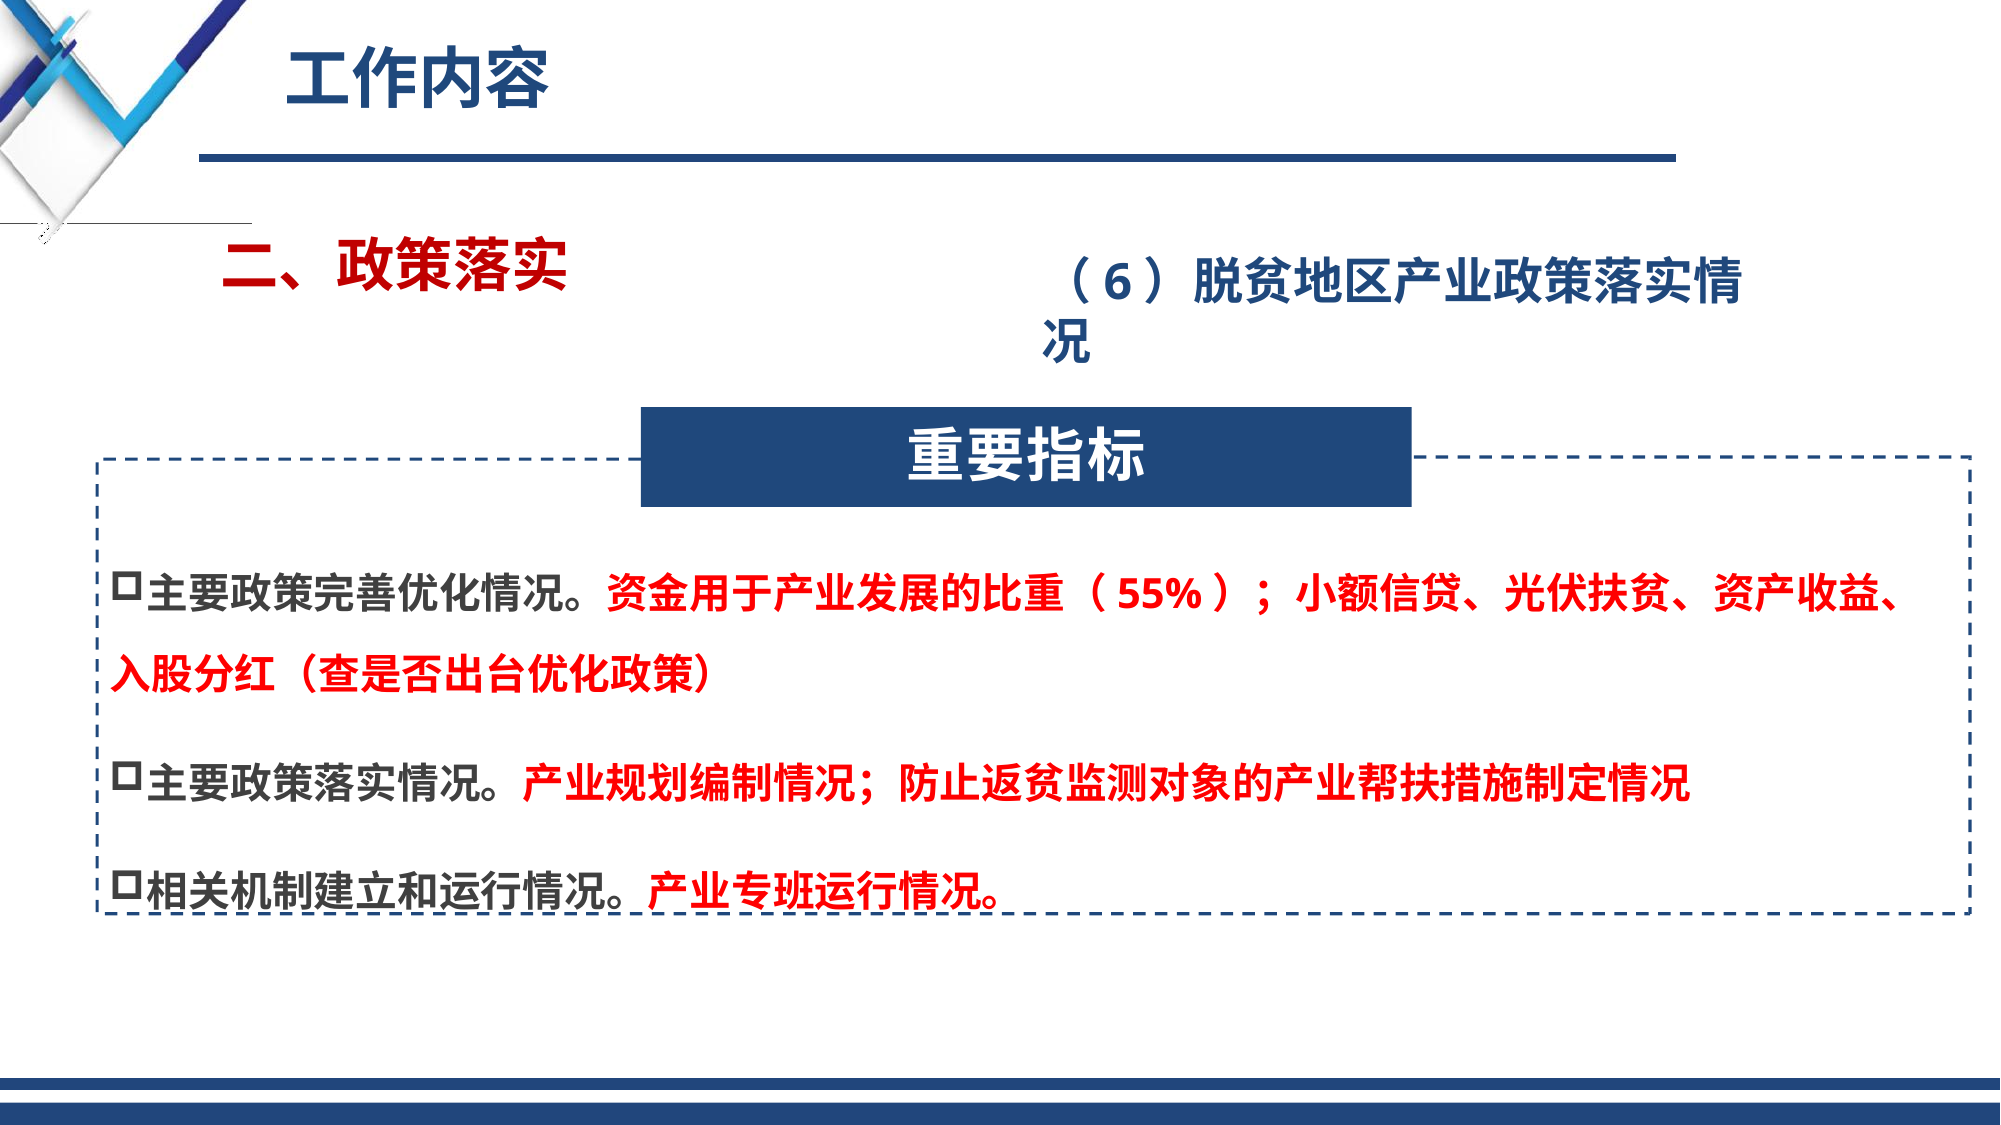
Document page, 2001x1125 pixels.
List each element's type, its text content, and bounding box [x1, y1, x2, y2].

text_box [1636, 912, 1649, 916]
text_box [651, 912, 665, 916]
text_box [389, 912, 402, 916]
text_box [1548, 912, 1562, 916]
text_box [804, 912, 818, 916]
text_box [1960, 455, 1972, 461]
text_box [95, 549, 99, 563]
text_box [212, 457, 226, 461]
text_box [1308, 912, 1321, 916]
text_box [562, 457, 576, 461]
text_box [914, 912, 927, 916]
text_box [1854, 912, 1868, 916]
text_box [148, 912, 162, 916]
text_box [104, 912, 118, 916]
text_box [1457, 455, 1471, 459]
text_box [95, 571, 99, 585]
text_box [95, 637, 99, 650]
text_box [1701, 912, 1715, 916]
text_box [125, 457, 138, 461]
text_box [387, 457, 401, 461]
text_box [1968, 885, 1972, 898]
text_box [1632, 455, 1646, 459]
text_box [628, 457, 641, 461]
text_box [1785, 455, 1799, 459]
text_box [1588, 455, 1602, 459]
text_box [170, 912, 184, 916]
text_box [1698, 455, 1711, 459]
text_box [214, 912, 227, 916]
text_box [409, 457, 423, 461]
text_box [1545, 455, 1558, 459]
text_box [1067, 912, 1080, 916]
text_box [95, 527, 99, 541]
text_box [1676, 455, 1689, 459]
text_box [95, 768, 99, 782]
text_box [564, 912, 577, 916]
text_box [979, 912, 993, 916]
text_box [1895, 455, 1908, 459]
text_box [454, 912, 468, 916]
text_box [1898, 912, 1912, 916]
text_box [518, 457, 532, 461]
text_box [475, 457, 488, 461]
text_box [695, 912, 709, 916]
text_box [1133, 912, 1146, 916]
text_box [95, 505, 99, 519]
text_box [608, 912, 621, 916]
text_box [1351, 912, 1365, 916]
text_box [103, 457, 116, 461]
text_box [892, 912, 905, 916]
picture [0, 0, 252, 245]
text_box [1413, 455, 1427, 459]
text_box [1654, 455, 1667, 459]
text_box [1968, 753, 1972, 767]
text_box [1745, 912, 1759, 916]
text_box [1614, 912, 1627, 916]
text_box [1968, 535, 1972, 548]
text_box [1920, 912, 1934, 916]
text_box [367, 912, 380, 916]
text_box [1873, 455, 1886, 459]
text_box [256, 457, 269, 461]
text_box [640, 407, 1412, 416]
text_box [1723, 912, 1737, 916]
title 工作内容 [282, 33, 554, 224]
text_box [1176, 912, 1190, 916]
text_box [1968, 578, 1972, 592]
text_box [1610, 455, 1624, 459]
text_box [1938, 455, 1952, 459]
text_box [126, 912, 140, 916]
text_box [1242, 912, 1255, 916]
text_box [540, 457, 554, 461]
text_box [95, 681, 99, 694]
text_box [1807, 455, 1821, 459]
text_box [1829, 455, 1842, 459]
text_box [498, 912, 512, 916]
text_box [236, 912, 249, 916]
text_box [168, 457, 182, 461]
text_box [1417, 912, 1430, 916]
text_box [476, 912, 490, 916]
text_box [640, 489, 1412, 507]
text_box [520, 912, 534, 916]
text_box [1968, 557, 1972, 570]
text_box [95, 856, 99, 869]
text_box [1658, 912, 1671, 916]
text_box [433, 912, 446, 916]
text_box [1566, 455, 1580, 459]
text_box [1968, 688, 1972, 701]
text_box [1964, 907, 1972, 916]
text_box [739, 912, 752, 916]
text_box [1501, 455, 1514, 459]
text_box [1045, 912, 1059, 916]
text_box [1220, 912, 1234, 916]
text_box [190, 457, 204, 461]
text_box [95, 659, 99, 672]
text_box [301, 912, 315, 916]
text_box [258, 912, 271, 916]
text_box [584, 457, 598, 461]
text_box [1942, 912, 1955, 916]
text_box [0, 1102, 2000, 1125]
text_box [1435, 455, 1449, 459]
text_box [323, 912, 337, 916]
text_box [936, 912, 949, 916]
text_box [1968, 666, 1972, 679]
text_box [95, 877, 99, 891]
text_box [95, 746, 99, 760]
text_box [629, 912, 643, 916]
text_box [1023, 912, 1037, 916]
text_box [95, 462, 99, 475]
text_box [1968, 819, 1972, 833]
text_box [1483, 912, 1496, 916]
text_box [848, 912, 862, 916]
text_box [1720, 455, 1733, 459]
text_box [1968, 491, 1972, 504]
text_box [1851, 455, 1864, 459]
text_box [1811, 912, 1824, 916]
text_box [95, 593, 99, 607]
text_box [606, 457, 619, 461]
text_box [1439, 912, 1452, 916]
text_box [1264, 912, 1277, 916]
text_box [1968, 841, 1972, 854]
text_box [147, 457, 160, 461]
text_box [192, 912, 205, 916]
text_box [1968, 513, 1972, 526]
text_box [95, 724, 99, 738]
text_box [95, 812, 99, 825]
text_box [1968, 863, 1972, 876]
text_box [411, 912, 424, 916]
text_box [1876, 912, 1890, 916]
text_box [870, 912, 884, 916]
text_box [95, 790, 99, 803]
text_box [586, 912, 599, 916]
text_box [95, 484, 99, 497]
text_box [365, 457, 379, 461]
text_box [542, 912, 555, 916]
text_box [1968, 600, 1972, 614]
text_box 主要政策完善优化情况。资金用于产业发展的比重（55%）；小额信贷、光伏扶贫、资产收益、 入股分红（查是否出台优化政策） 主要政策落实情况。产业规划编制情况；防止返贫监测对象的产业帮扶措施制定情况 相关机制建立和运行情况。产业专班运行情况。 [107, 564, 1941, 915]
text_box [1968, 644, 1972, 658]
text_box [453, 457, 466, 461]
text_box [234, 457, 248, 461]
text_box [1395, 912, 1409, 916]
text_box [1111, 912, 1124, 916]
text_box [783, 912, 796, 916]
text_box [1461, 912, 1474, 916]
text_box [345, 912, 359, 916]
text_box [95, 615, 99, 628]
text_box [1523, 455, 1536, 459]
text_box [826, 912, 840, 916]
text_box [1767, 912, 1780, 916]
text_box [1968, 797, 1972, 811]
text_box [279, 912, 293, 916]
text_box [1154, 912, 1168, 916]
text_box [1833, 912, 1846, 916]
text_box 重要指标 [640, 416, 1412, 489]
text_box [1504, 912, 1518, 916]
text_box [1373, 912, 1387, 916]
text_box [1968, 710, 1972, 723]
text_box [761, 912, 774, 916]
text_box [673, 912, 687, 916]
text_box [1570, 912, 1584, 916]
text_box [497, 457, 510, 461]
text_box [1968, 622, 1972, 636]
text_box （6）脱贫地区产业政策落实情况 [1039, 247, 1775, 370]
text_box [717, 912, 730, 916]
text_box [1286, 912, 1299, 916]
text_box [300, 457, 313, 461]
text_box [1479, 455, 1492, 459]
text_box [343, 457, 357, 461]
text_box [1679, 912, 1693, 916]
text_box [1968, 775, 1972, 789]
text_box [958, 912, 971, 916]
text_box [1763, 455, 1777, 459]
text_box [95, 702, 99, 716]
text_box [1526, 912, 1540, 916]
text_box [278, 457, 291, 461]
text_box [1001, 912, 1015, 916]
text_box [95, 899, 99, 913]
text_box [1789, 912, 1802, 916]
text_box [1968, 732, 1972, 745]
text_box [1592, 912, 1605, 916]
text_box [95, 834, 99, 847]
text_box [1198, 912, 1212, 916]
text_box [1916, 455, 1930, 459]
text_box [1968, 469, 1972, 483]
text_box [322, 457, 335, 461]
text_box [1089, 912, 1102, 916]
text_box [1741, 455, 1755, 459]
text_box 二、政策落实 [218, 226, 573, 299]
text_box [1329, 912, 1343, 916]
text_box [431, 457, 444, 461]
